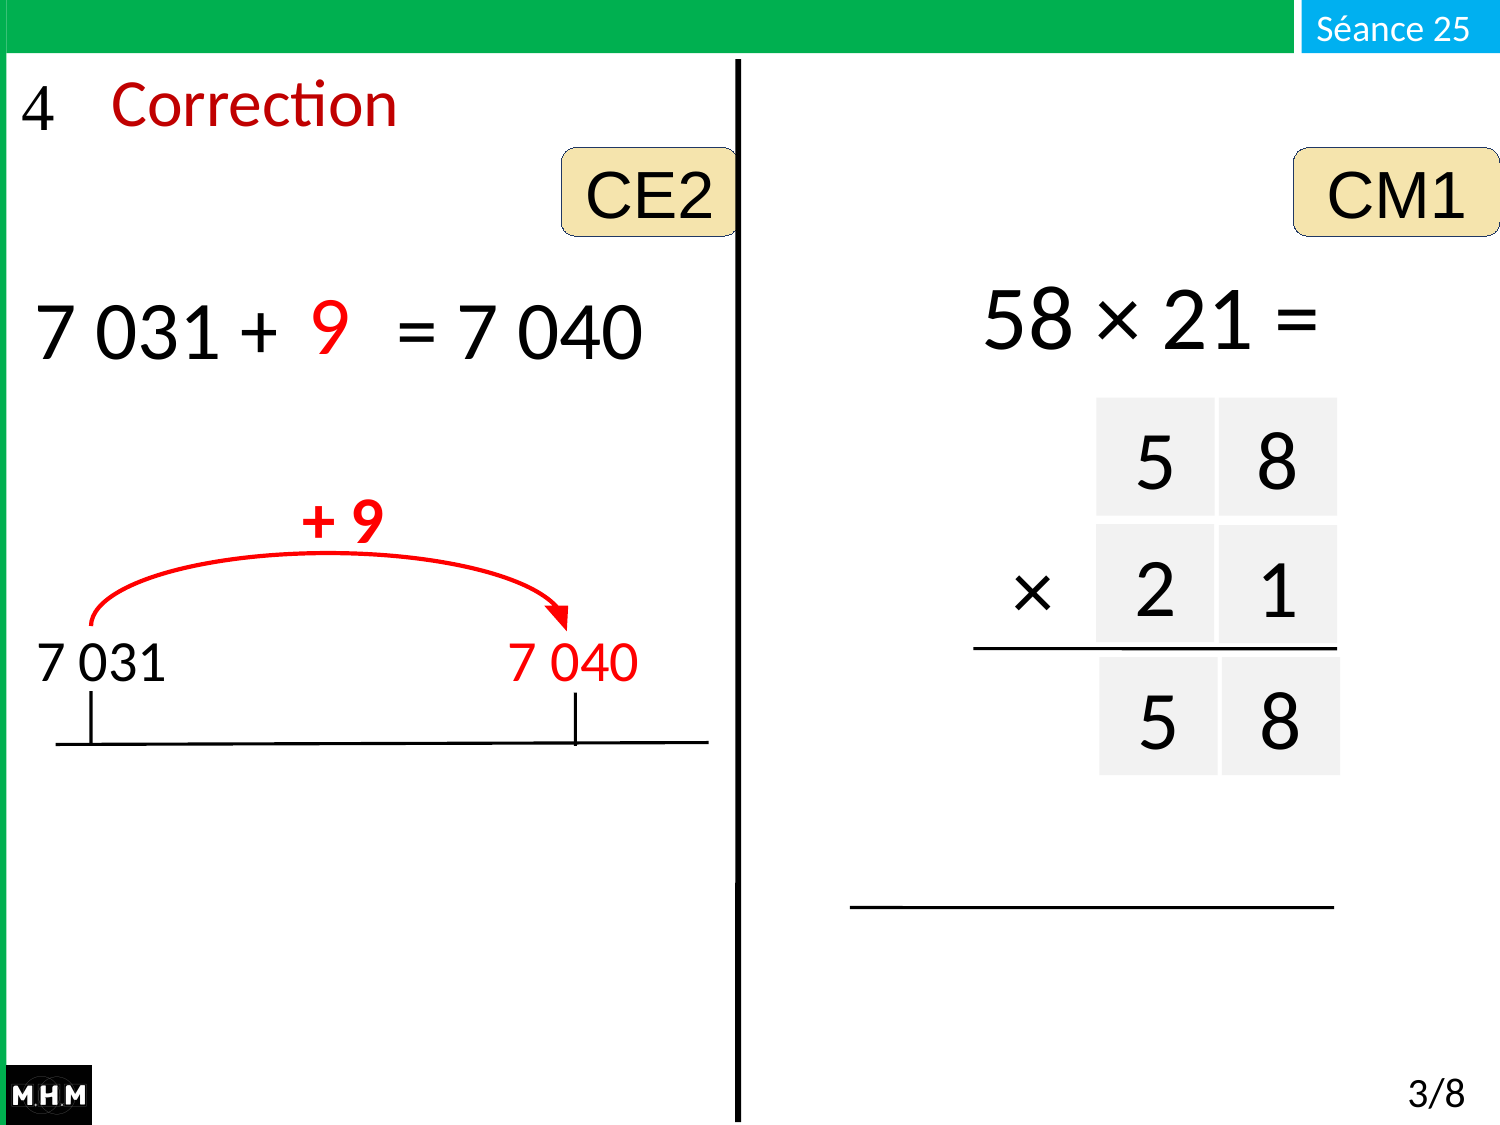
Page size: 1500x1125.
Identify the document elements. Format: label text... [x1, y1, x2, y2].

text_box 8 [1217, 396, 1339, 518]
title Correction [96, 60, 443, 150]
text_box CE2 [561, 147, 738, 237]
text_box × [972, 522, 1094, 651]
text_box 5 [1097, 657, 1220, 777]
text_box 9 [276, 263, 384, 379]
text_box 2 [1094, 522, 1216, 644]
text_box 7 031 + … = 7 040 [0, 268, 680, 384]
text_box 8 [1220, 655, 1342, 777]
text_box 58 × 21 = [944, 250, 1359, 375]
list 3/8 [1373, 1064, 1500, 1125]
text_box 1 [1217, 523, 1339, 645]
picture [6, 1065, 92, 1125]
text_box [20, 469, 709, 746]
text_box CM1 [1293, 147, 1500, 237]
text_box 5 [1094, 396, 1217, 518]
